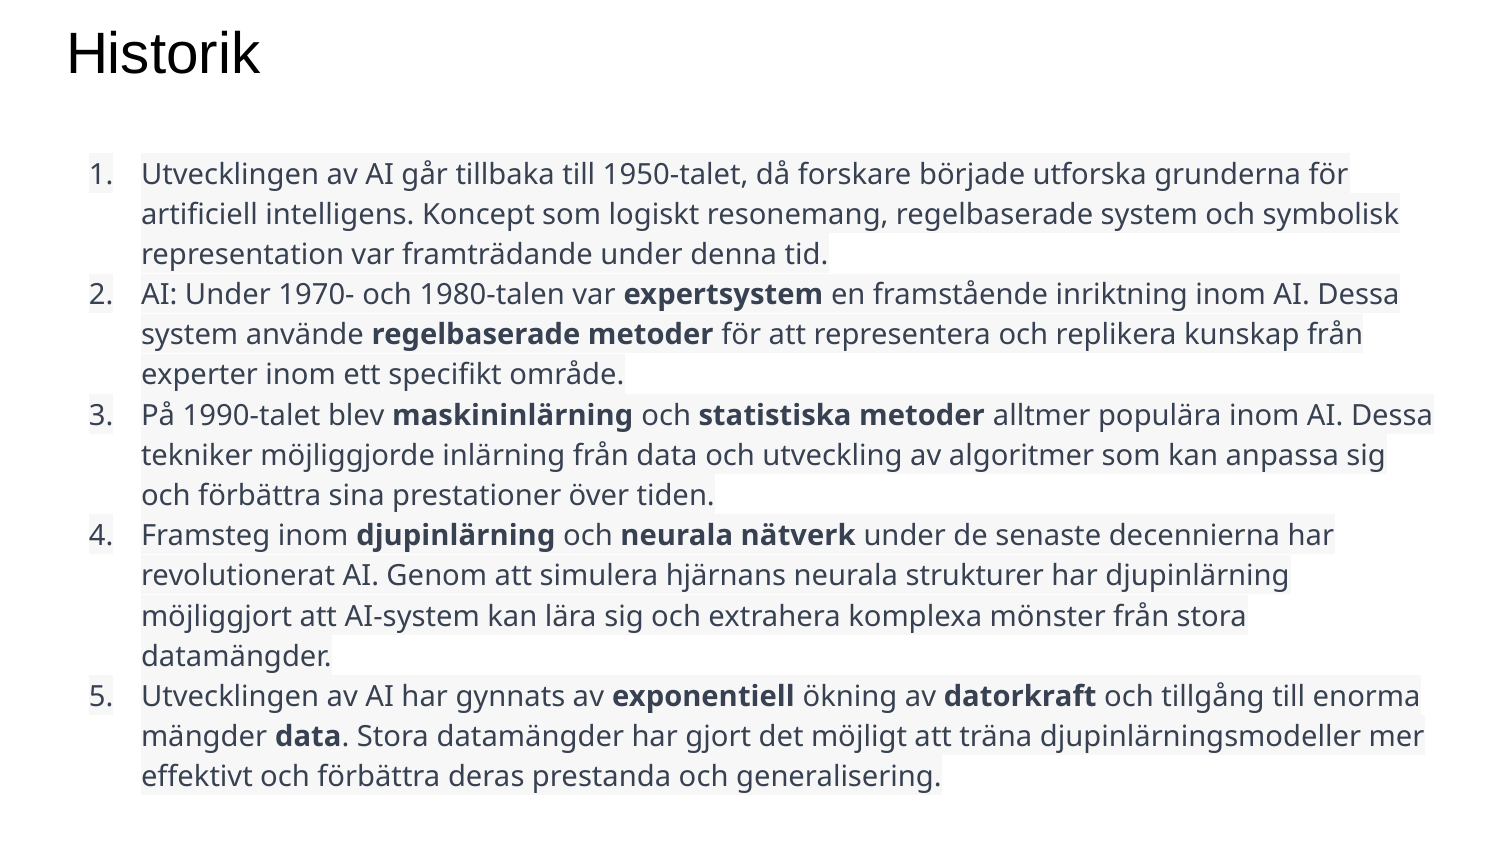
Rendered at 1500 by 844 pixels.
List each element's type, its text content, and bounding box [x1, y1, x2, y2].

title Historik [51, 0, 1449, 117]
list Utvecklingen av AI går tillbaka till 1950-talet, då forskare började utforska grunderna för artificiell intelligens. Koncept som logiskt resonemang, regelbaserade system och symbolisk representation var framträdande under denna tid. AI: Under 1970- och 1980-talen var expertsystem en framstående inriktning inom AI. Dessa system använde regelbaserade metoder för att representera och replikera kunskap från experter inom ett specifikt område. På 1990-talet blev maskininlärning och statistiska metoder alltmer populära inom AI. Dessa tekniker möjliggjorde inlärning från data och utveckling av algoritmer som kan anpassa sig och förbättra sina prestationer över tiden. Framsteg inom djupinlärning och neurala nätverk under de senaste decennierna har revolutionerat AI. Genom att simulera hjärnans neurala strukturer har djupinlärning möjliggjort att AI-system kan lära sig och extrahera komplexa mönster från stora datamängder. Utvecklingen av AI har gynnats av exponentiell ökning av datorkraft och tillgång till enorma mängder data. Stora datamängder har gjort det möjligt att träna djupinlärningsmodeller mer effektivt och förbättra deras prestanda och generalisering. [51, 134, 1449, 795]
